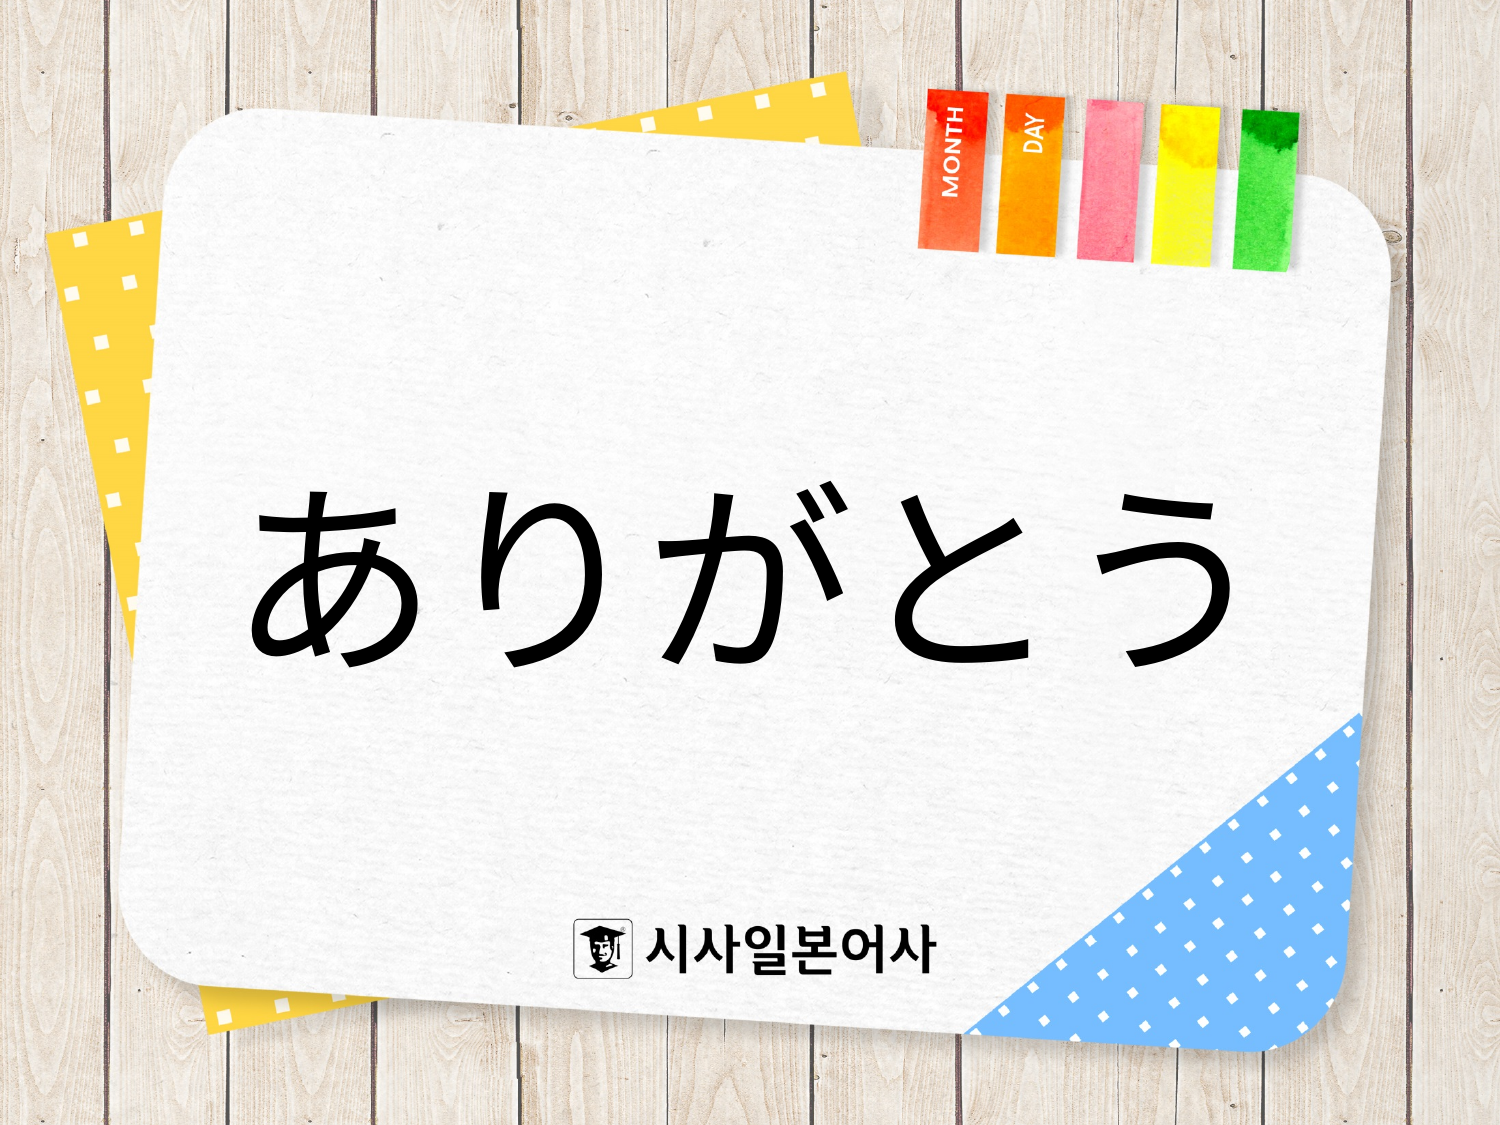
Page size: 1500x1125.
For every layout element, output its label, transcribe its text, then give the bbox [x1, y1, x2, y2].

picture [0, 0, 1500, 1125]
title ありがとう [75, 338, 1425, 811]
